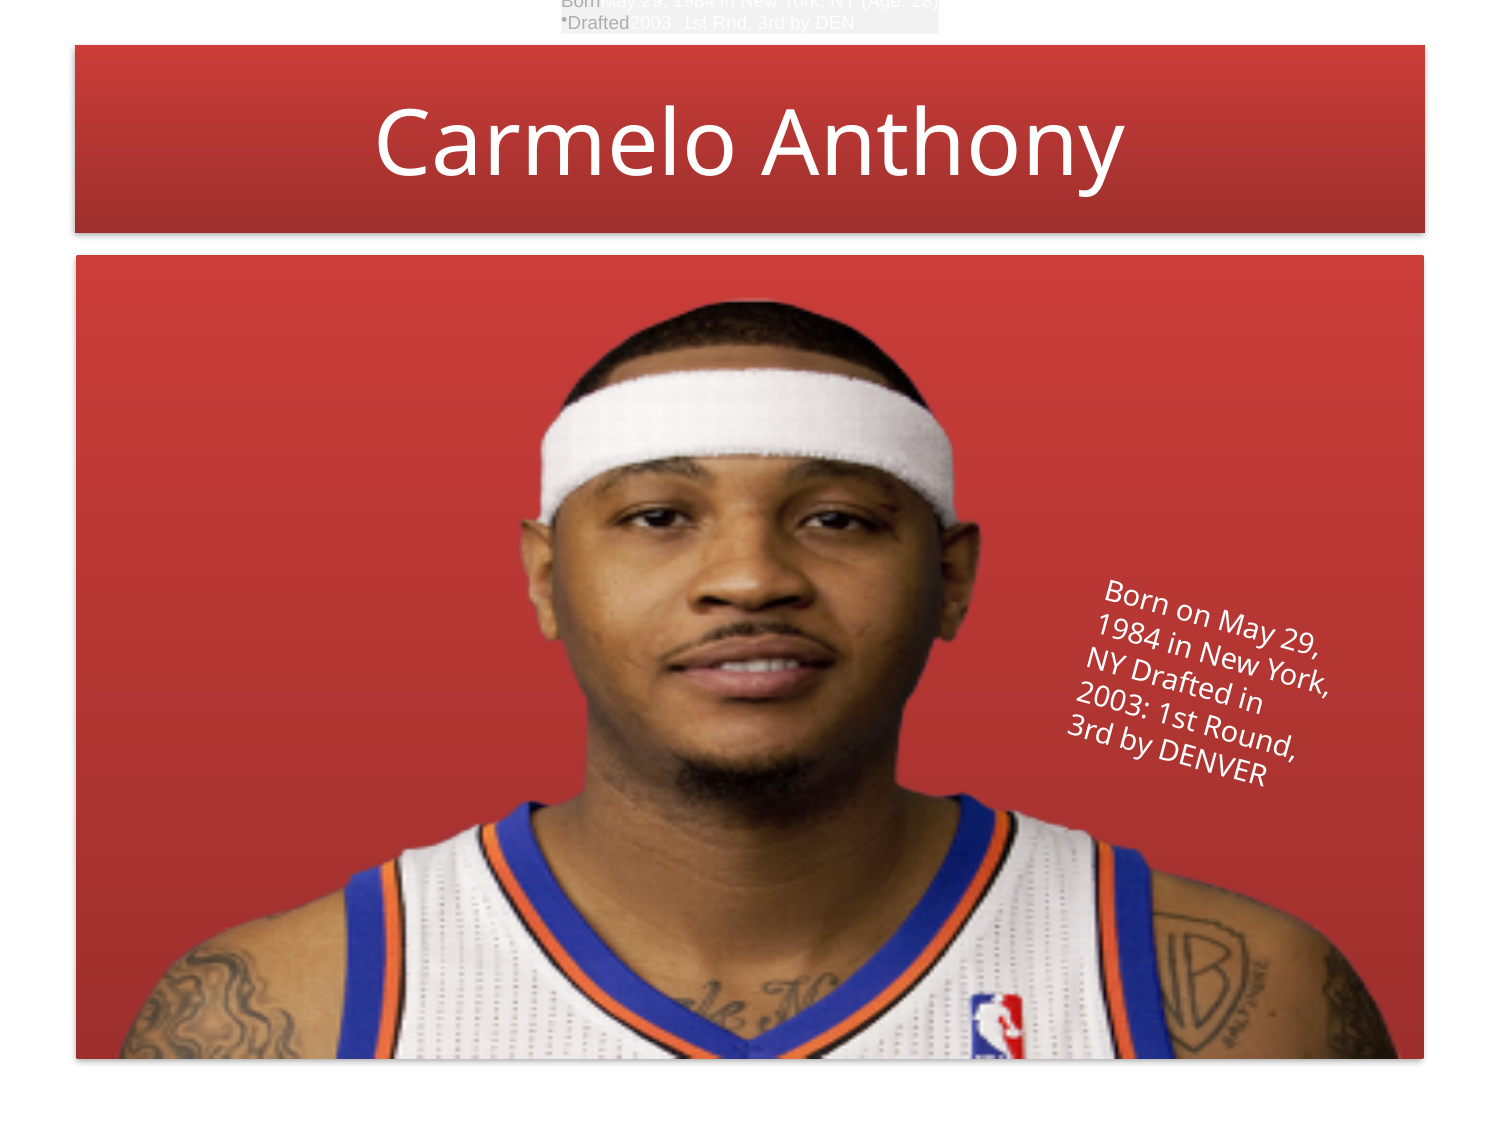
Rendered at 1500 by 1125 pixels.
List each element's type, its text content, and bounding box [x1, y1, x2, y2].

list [76, 255, 1424, 1059]
text_box BornMay 29, 1984 in New York, NY (Age: 28) Drafted2003: 1st Rnd, 3rd by DEN [561, 0, 939, 34]
title Carmelo Anthony [75, 45, 1425, 233]
